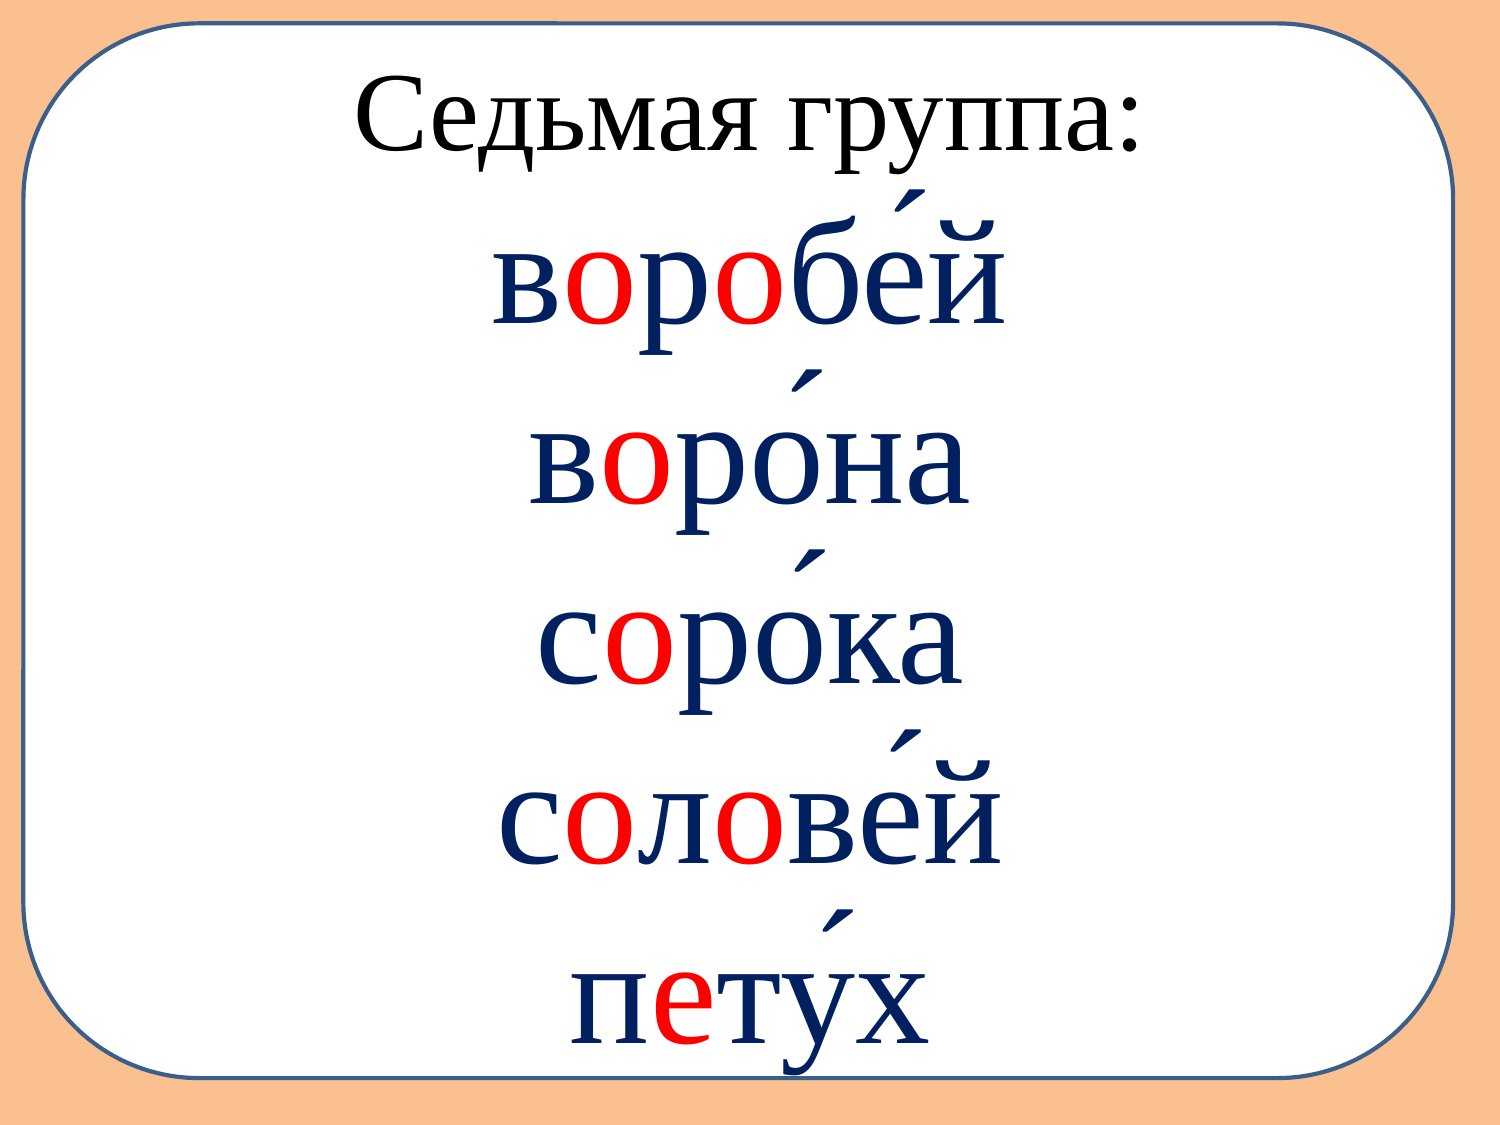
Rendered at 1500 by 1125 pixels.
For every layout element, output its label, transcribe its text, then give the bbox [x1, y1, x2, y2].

text_box [144, 21, 1333, 30]
text_box Седьмая группа: воробе́й воро́на соро́ка солове́й пету́х [58, 30, 1442, 1081]
text_box [21, 90, 58, 1011]
text_box [1442, 131, 1456, 970]
